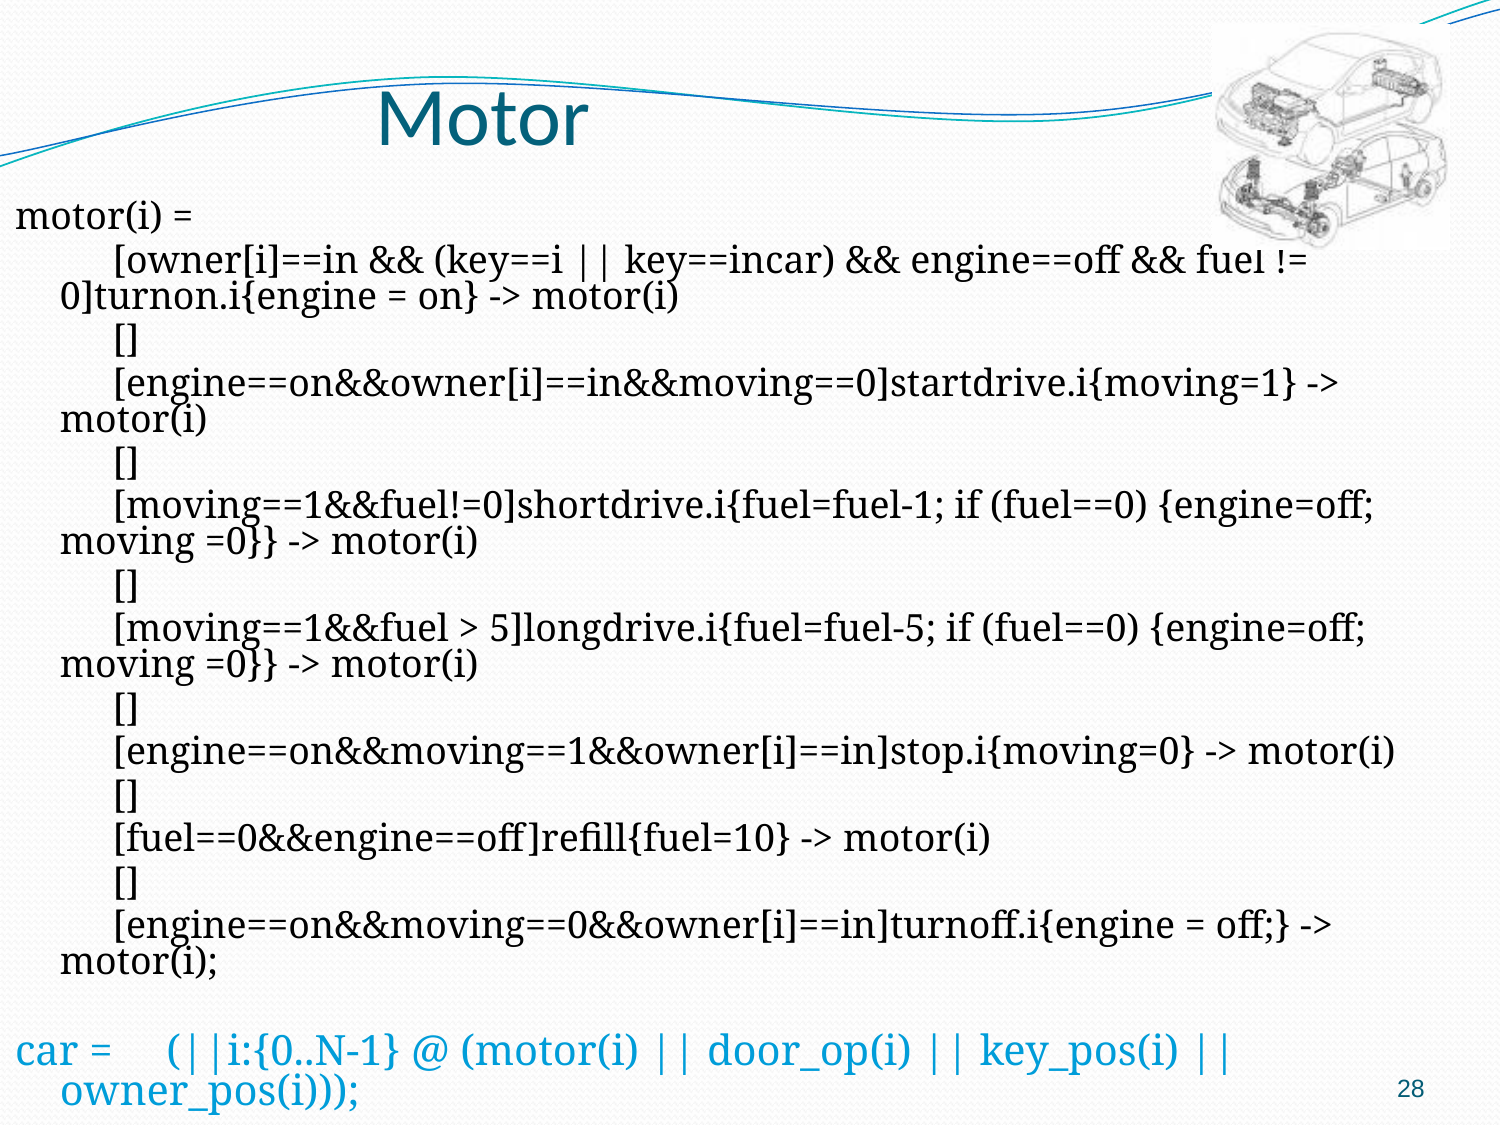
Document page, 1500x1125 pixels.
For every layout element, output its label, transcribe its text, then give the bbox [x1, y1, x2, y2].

slide_number 28 [1299, 1042, 1425, 1103]
list motor(i) = [owner[i]==in && (key==i || key==incar) && engine==off && fuel != 0]turnon.i{engine = on} -> motor(i) [] [engine==on&&owner[i]==in&&moving==0]startdrive.i{moving=1} -> motor(i) [] [moving==1&&fuel!=0]shortdrive.i{fuel=fuel-1; if (fuel==0) {engine=off; moving =0}} -> motor(i) [] [moving==1&&fuel > 5]longdrive.i{fuel=fuel-5; if (fuel==0) {engine=off; moving =0}} -> motor(i) [] [engine==on&&moving==1&&owner[i]==in]stop.i{moving=0} -> motor(i) [] [fuel==0&&engine==off]refill{fuel=10} -> motor(i) [] [engine==on&&moving==0&&owner[i]==in]turnoff.i{engine = off;} -> motor(i); car = (||i:{0..N-1} @ (motor(i) || door_op(i) || key_pos(i) || owner_pos(i))); [0, 149, 1500, 1125]
text_box [1205, 149, 1456, 262]
picture [1212, 24, 1451, 250]
title Motor [374, 44, 926, 149]
